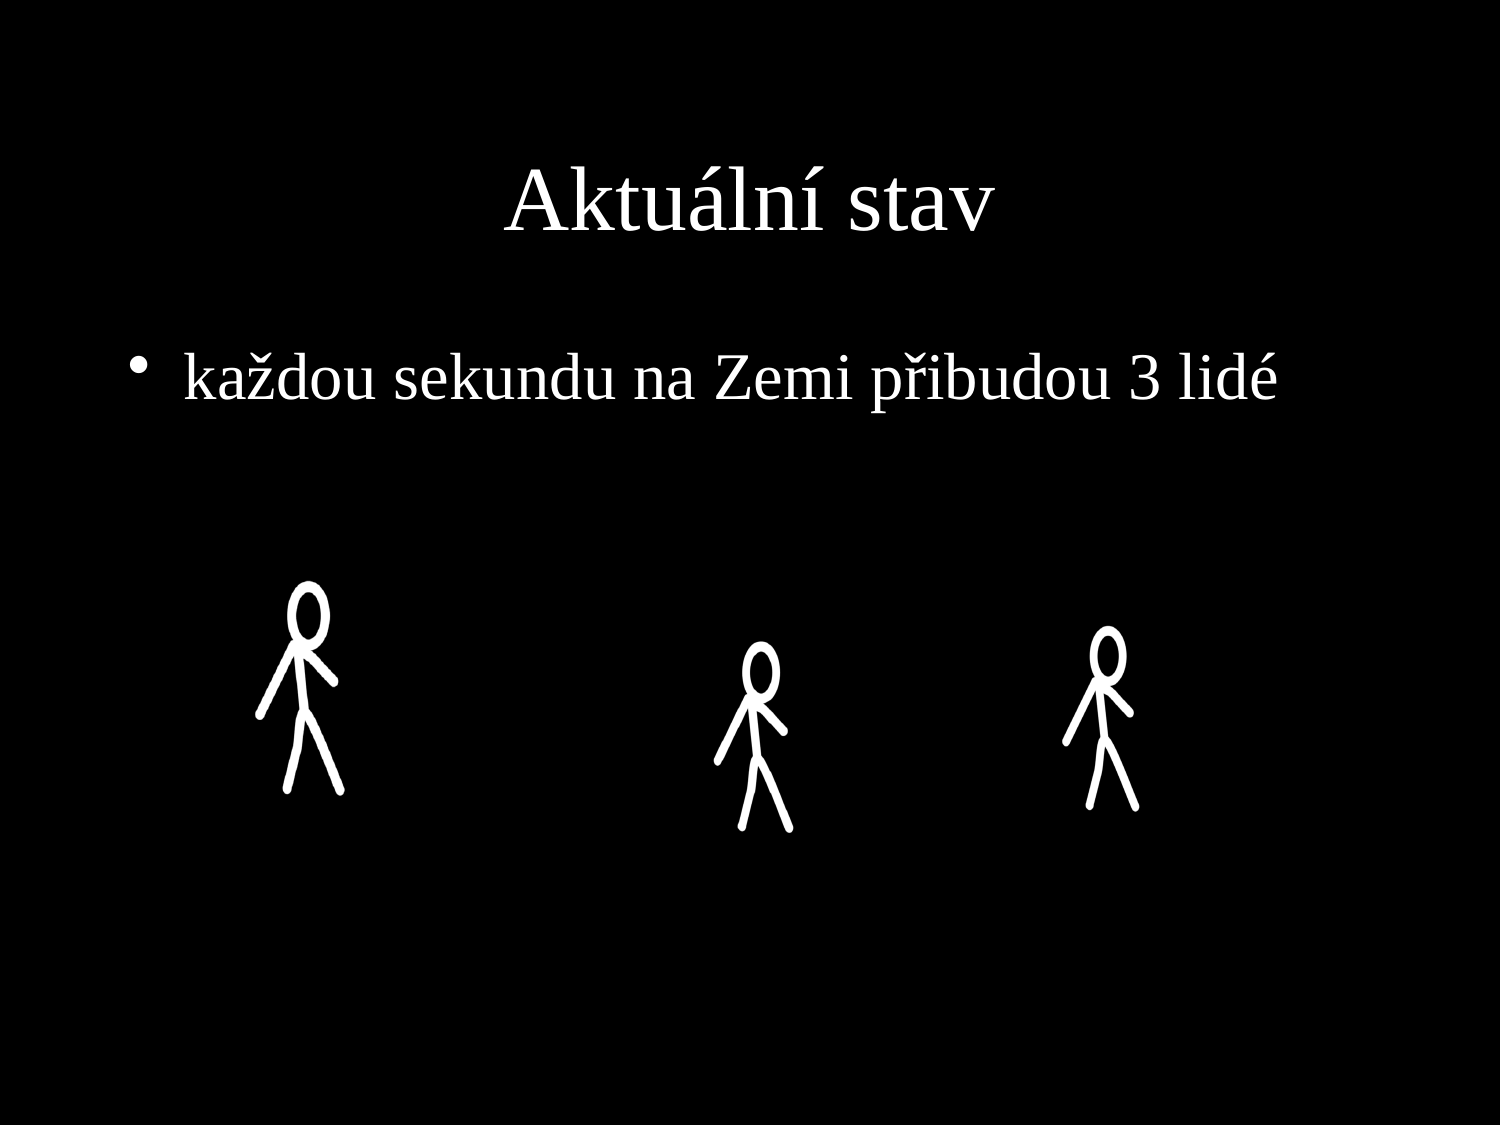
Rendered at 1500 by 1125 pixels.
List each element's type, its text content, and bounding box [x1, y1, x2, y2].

title Aktuální stav [112, 99, 1388, 288]
list každou sekundu na Zemi přibudou 3 lidé [112, 324, 1388, 1001]
picture [212, 492, 1426, 886]
